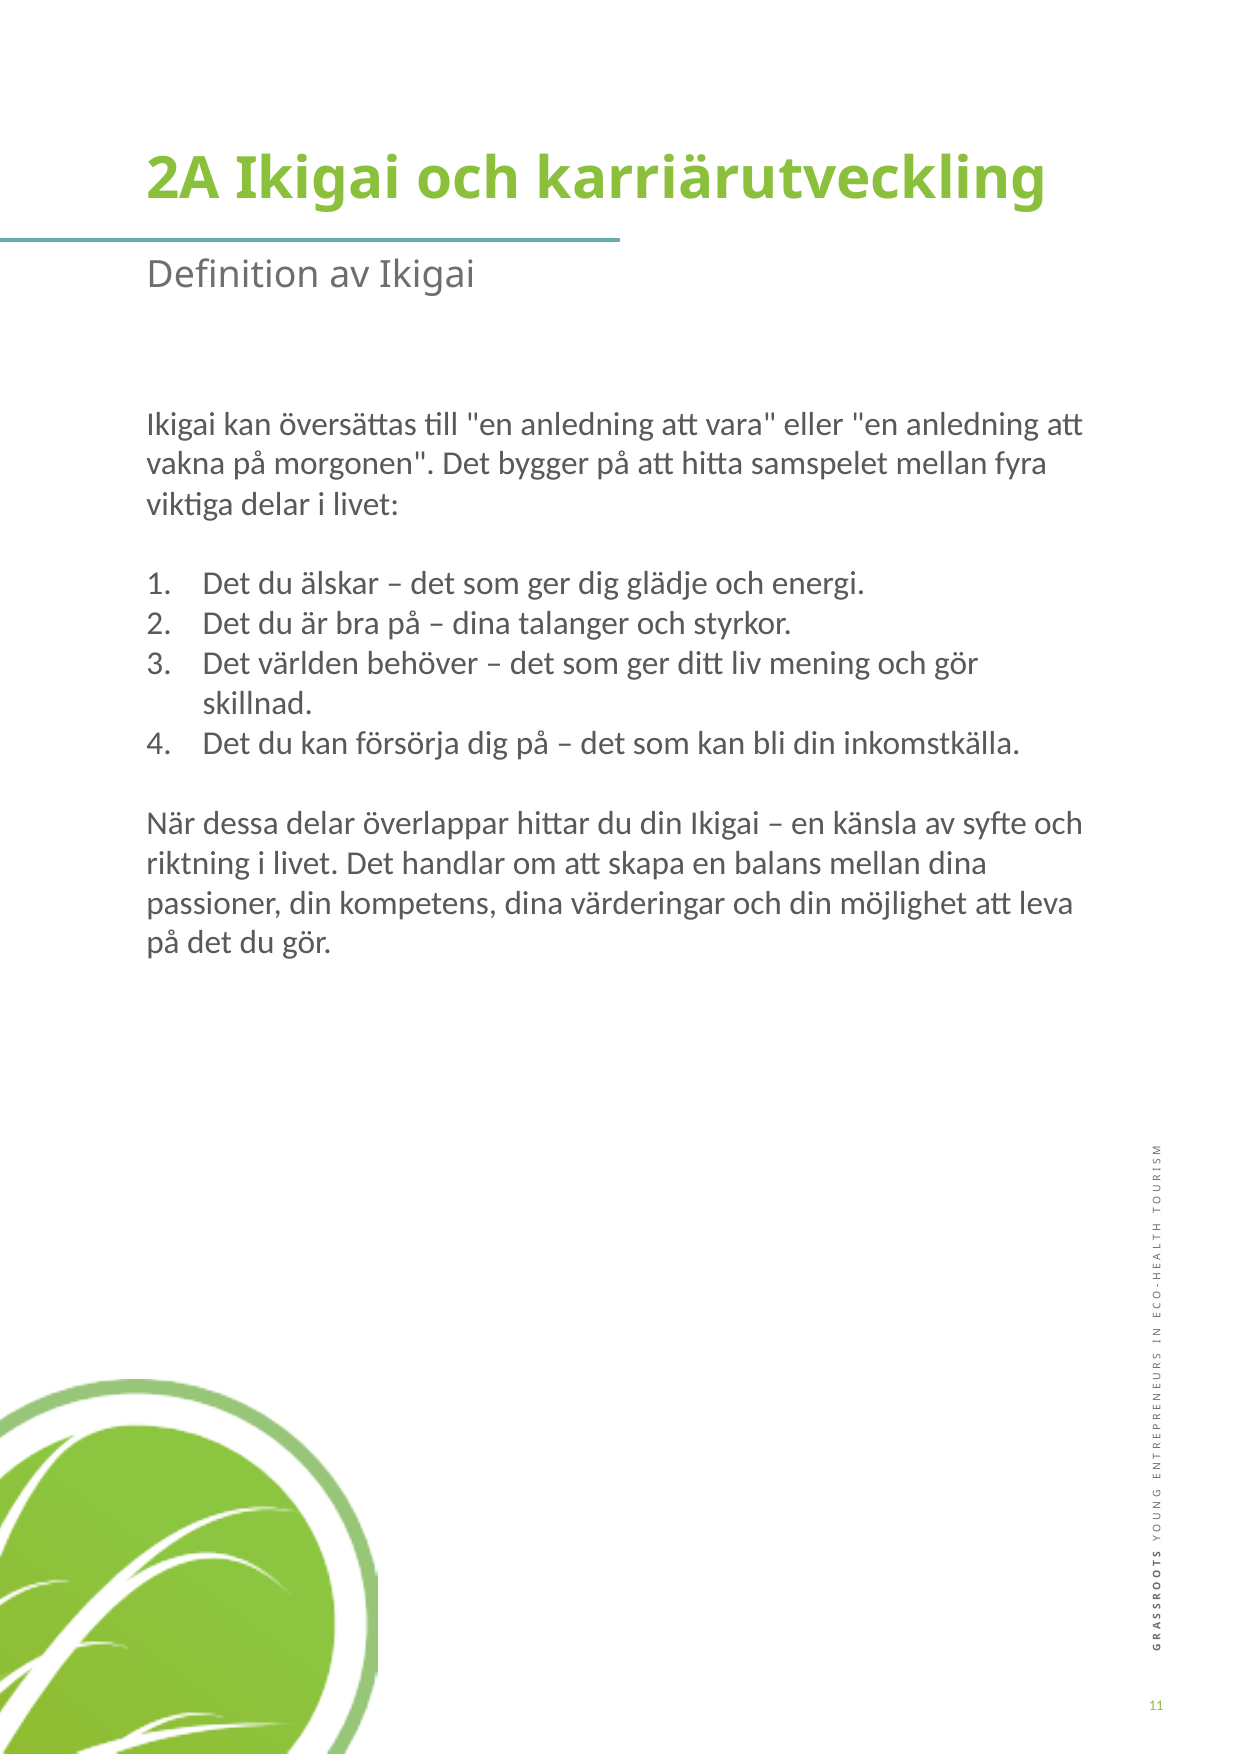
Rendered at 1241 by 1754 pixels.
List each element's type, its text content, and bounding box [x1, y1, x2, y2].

list Definition av Ikigai [131, 242, 1109, 371]
list 2A Ikigai och karriärutveckling [131, 132, 1109, 242]
slide_number 11 [1125, 1666, 1187, 1743]
list Ikigai kan översättas till "en anledning att vara" eller "en anledning att vakna på morgonen". Det bygger på att hitta samspelet mellan fyra viktiga delar i livet: Det du älskar – det som ger dig glädje och energi. Det du är bra på – dina talanger och styrkor. Det världen behöver – det som ger ditt liv mening och gör skillnad. Det du kan försörja dig på – det som kan bli din inkomstkälla. När dessa delar överlappar hittar du din Ikigai – en känsla av syfte och riktning i livet. Det handlar om att skapa en balans mellan dina passioner, din kompetens, dina värderingar och din möjlighet att leva på det du gör. [131, 394, 1109, 1609]
